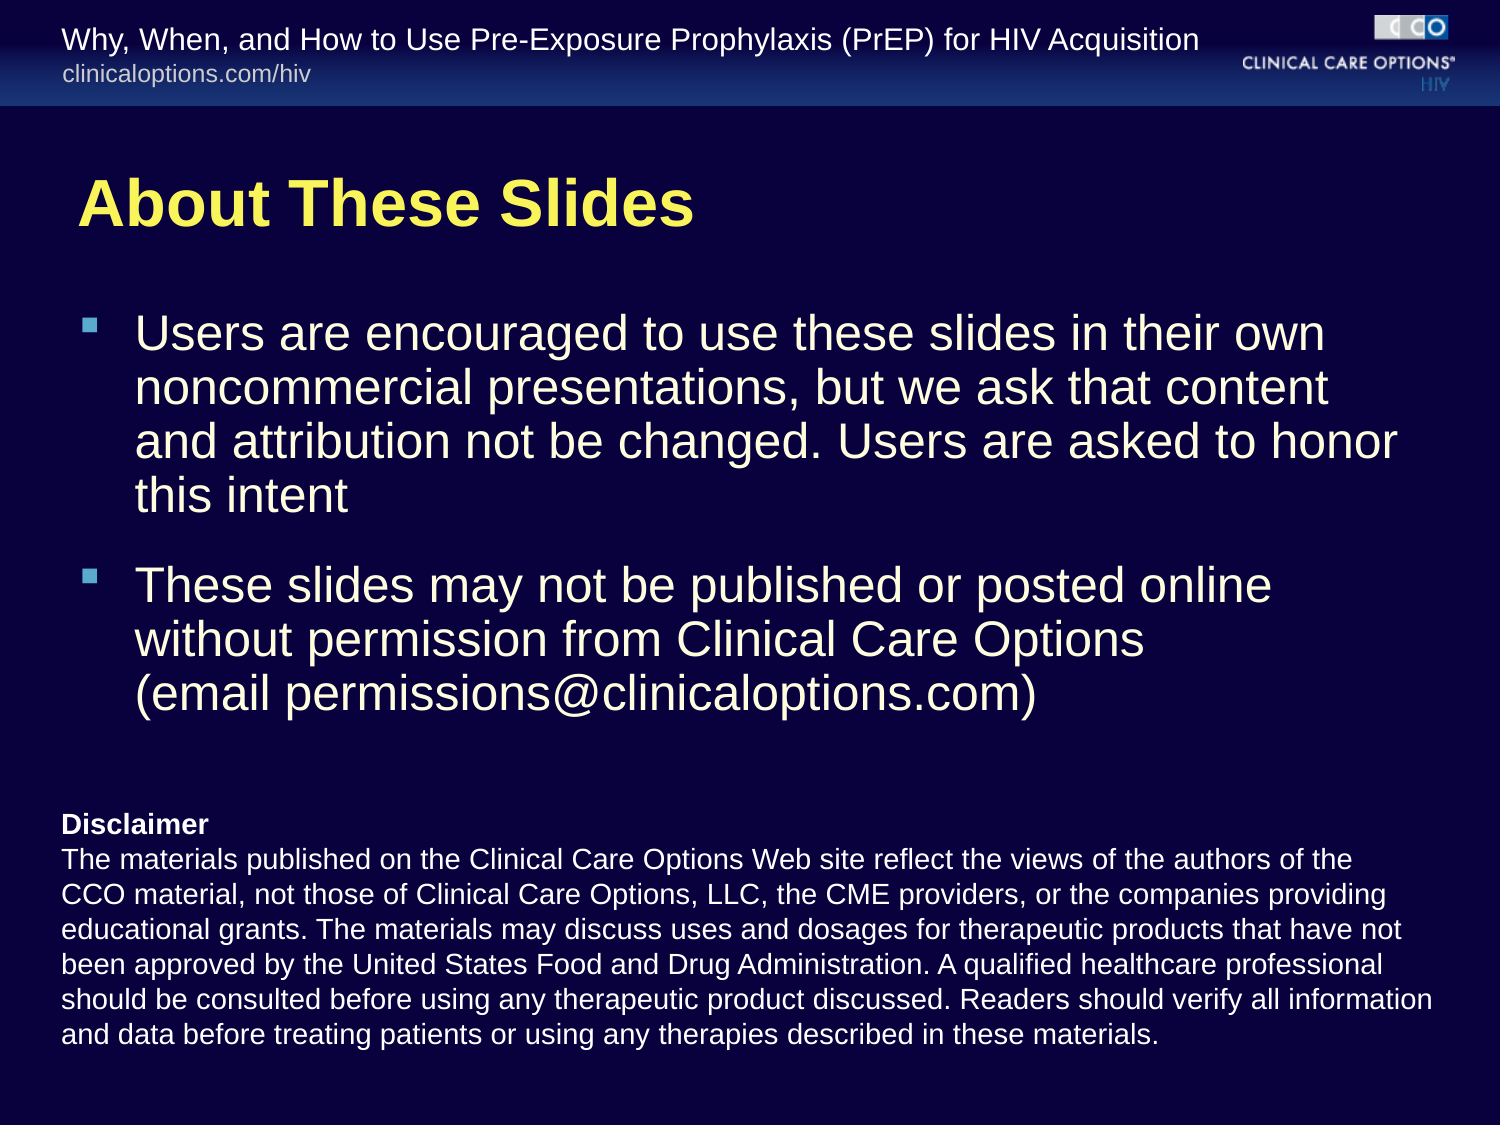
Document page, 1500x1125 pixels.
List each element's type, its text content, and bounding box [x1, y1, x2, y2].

text_box Disclaimer The materials published on the Clinical Care Options Web site reflect the views of the authors of the CCO material, not those of Clinical Care Options, LLC, the CME providers, or the companies providing educational grants. The materials may discuss uses and dosages for therapeutic products that have not been approved by the United States Food and Drug Administration. A qualified healthcare professional should be consulted before using any therapeutic product discussed. Readers should verify all information and data before treating patients or using any therapies described in these materials. [46, 833, 1452, 1058]
list Users are encouraged to use these slides in their own noncommercial presentations, but we ask that content and attribution not be changed. Users are asked to honor this intent These slides may not be published or posted online without permission from Clinical Care Options (email permissions@clinicaloptions.com) [63, 299, 1451, 833]
title About These Slides [62, 109, 1452, 291]
picture [1243, 15, 1455, 91]
